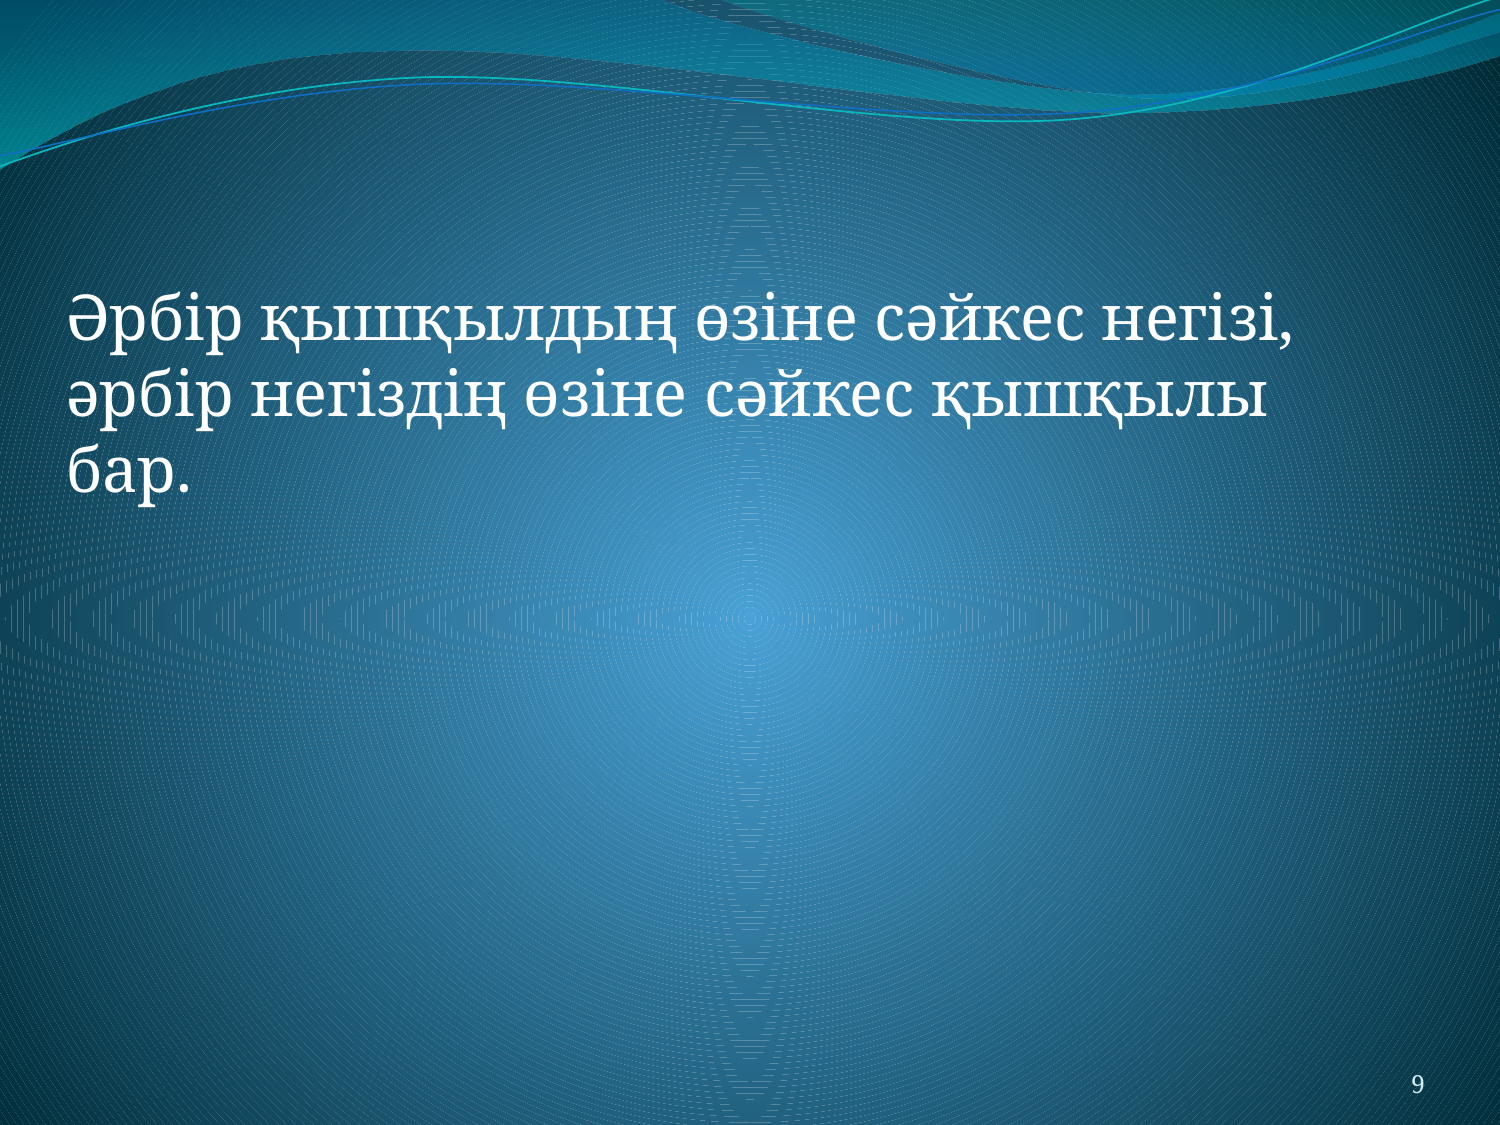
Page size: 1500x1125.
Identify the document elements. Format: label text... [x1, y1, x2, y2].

slide_number 9 [1299, 1042, 1425, 1103]
list Әрбір қышқылдың өзіне сәйкес негізі, әрбір негіздің өзіне сәйкес қышқылы бар. [58, 269, 1334, 518]
